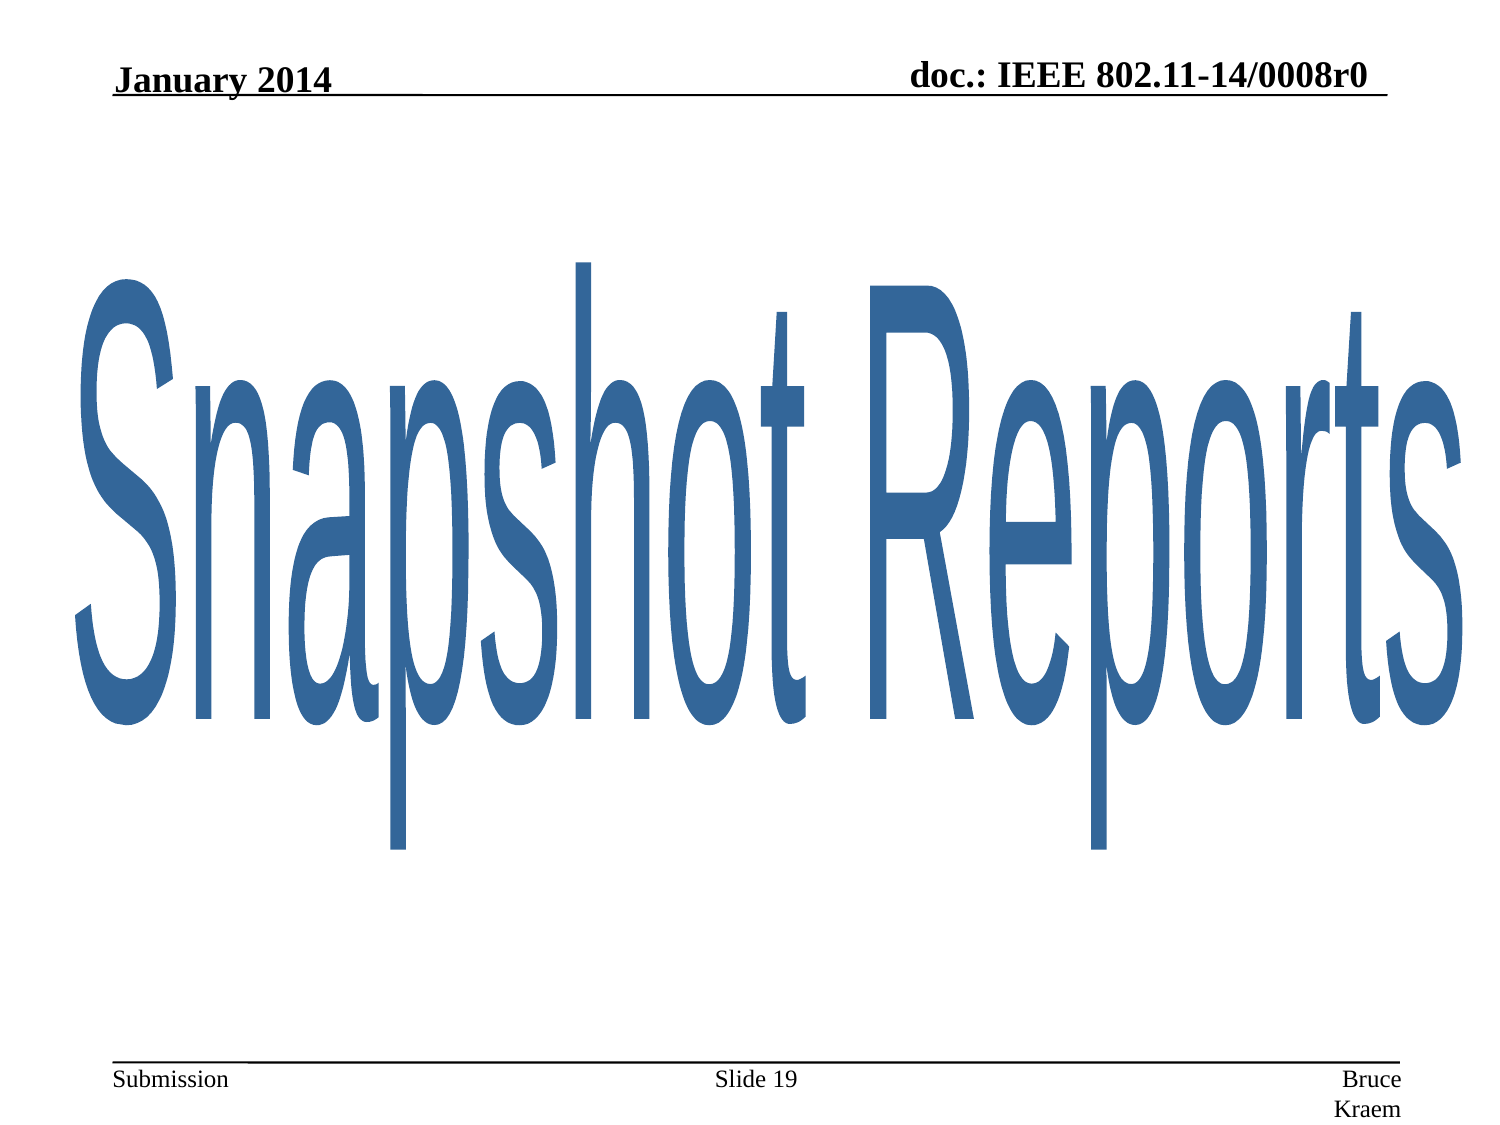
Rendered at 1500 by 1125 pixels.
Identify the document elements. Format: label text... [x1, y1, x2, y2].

footer Bruce Kraemer, Marvell [1325, 1062, 1402, 1093]
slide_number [114, 54, 335, 100]
slide_number Slide 19 [712, 1062, 800, 1093]
